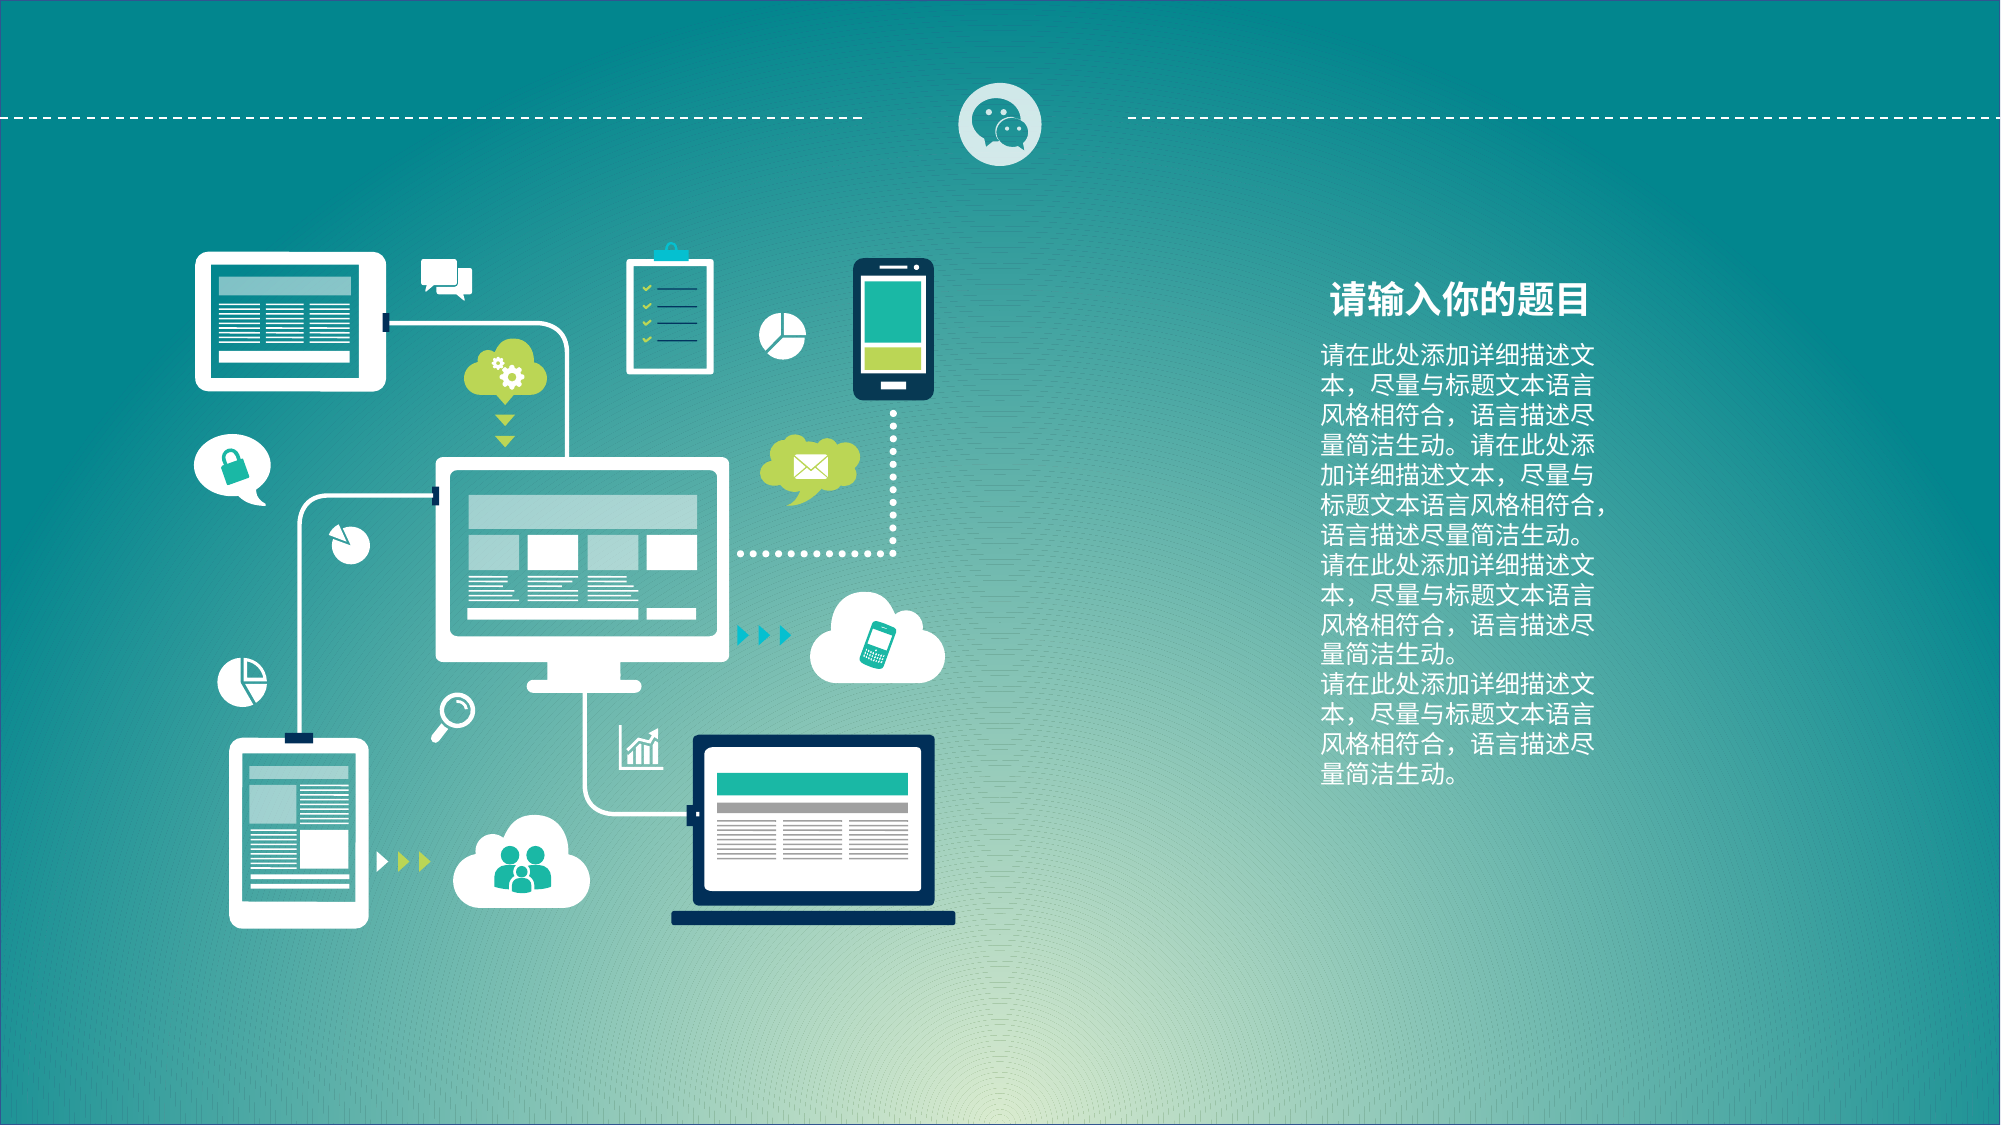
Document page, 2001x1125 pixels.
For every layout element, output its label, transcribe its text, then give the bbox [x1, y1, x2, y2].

text_box [957, 81, 1043, 168]
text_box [193, 242, 956, 929]
text_box 请输入你的题目 [1315, 268, 1608, 328]
text_box 请在此处添加详细描述文本，尽量与标题文本语言风格相符合，语言描述尽量简洁生动。请在此处添加详细描述文本，尽量与标题文本语言风格相符合，语言描述尽量简洁生动。 请在此处添加详细描述文本，尽量与标题文本语言风格相符合，语言描述尽量简洁生动。 请在此处添加详细描述文本，尽量与标题文本语言风格相符合，语言描述尽量简洁生动。 [1305, 332, 1617, 827]
